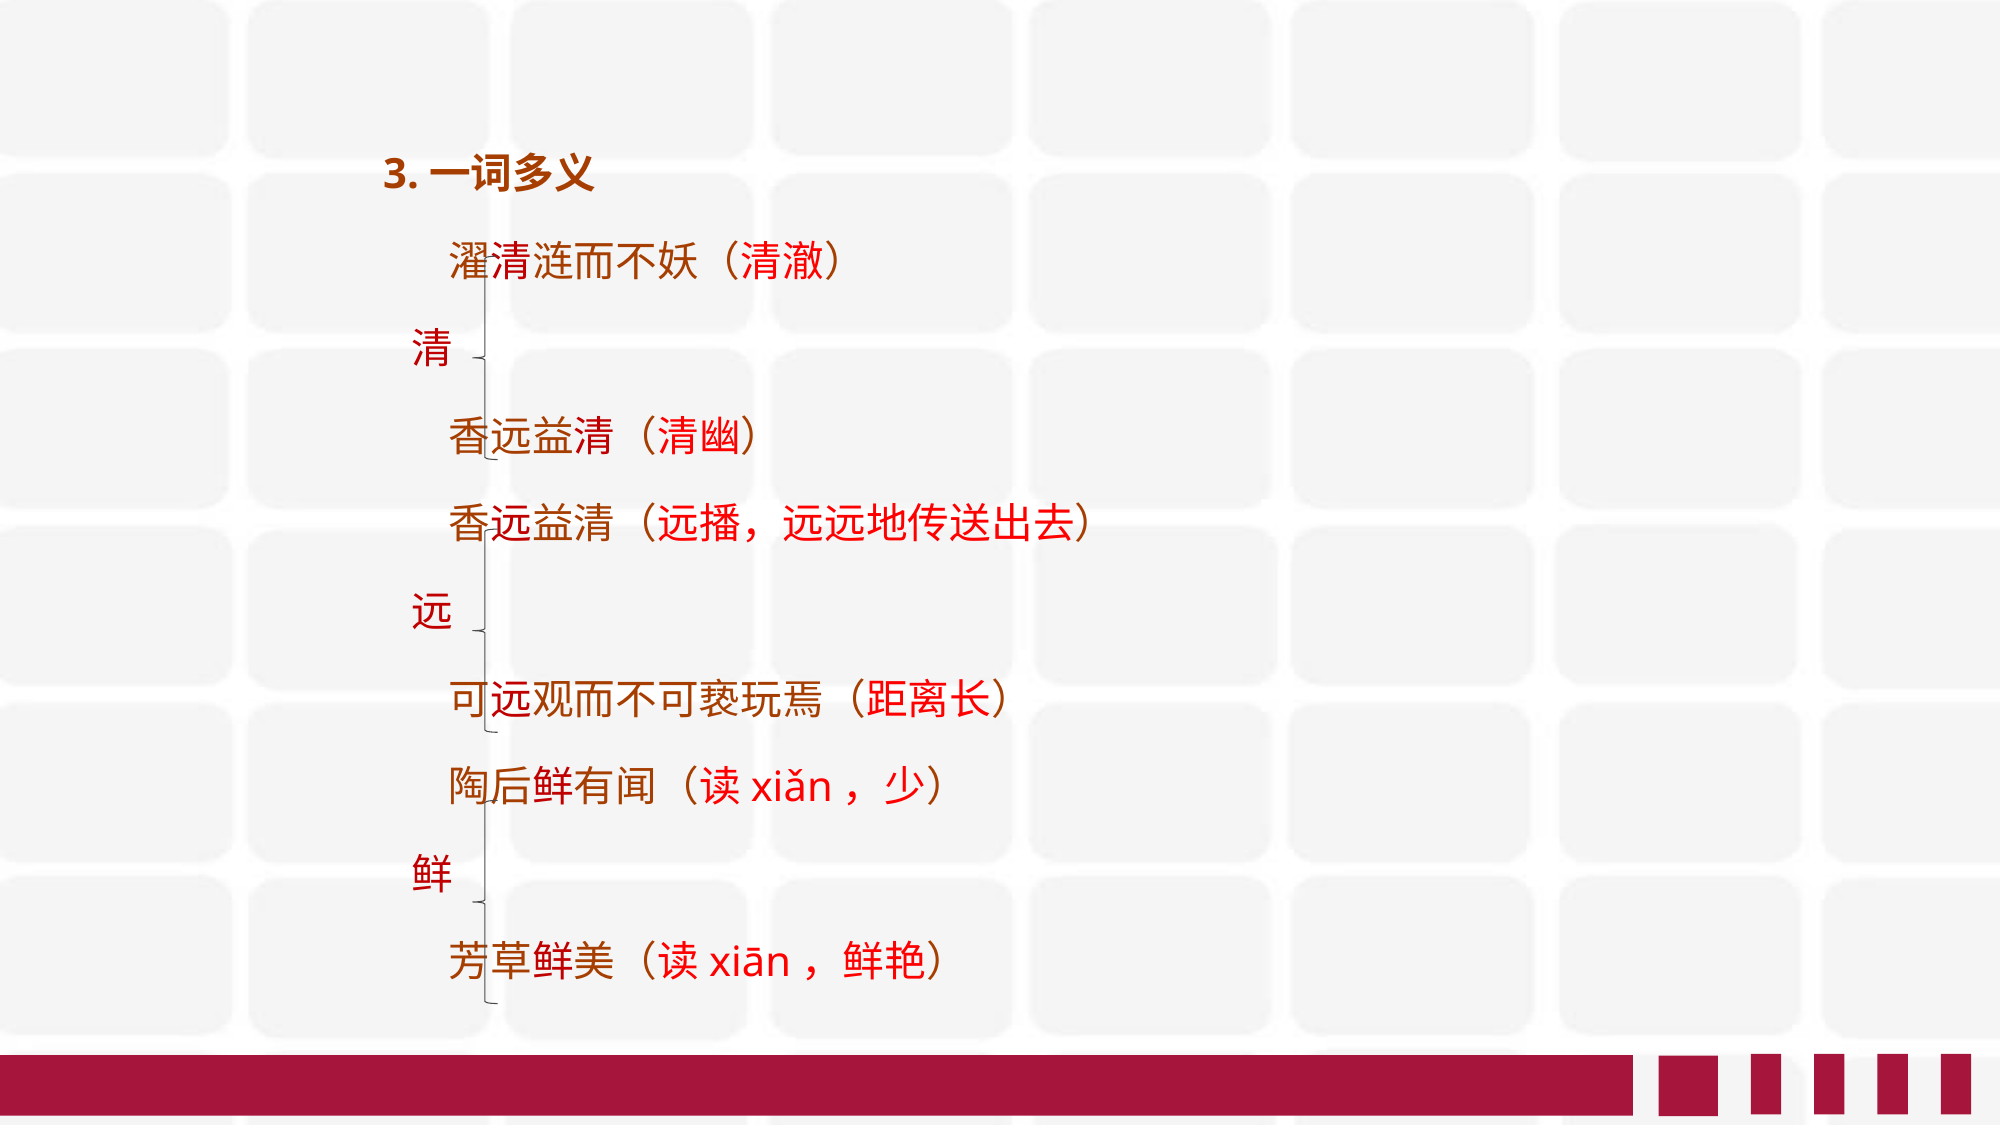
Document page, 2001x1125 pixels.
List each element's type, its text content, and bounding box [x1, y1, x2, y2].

text_box [472, 255, 498, 461]
text_box [472, 799, 498, 1005]
list 3.一词多义 濯清涟而不妖（清澈） 清 香远益清（清幽） 香远益清（远播，远远地传送出去） 远 可远观而不可亵玩焉（距离长） 陶后鲜有闻（读xiǎn，少） 鲜 芳草鲜美（读xiān，鲜艳） [368, 139, 1662, 1053]
text_box [472, 528, 498, 733]
picture [0, 0, 2000, 1125]
